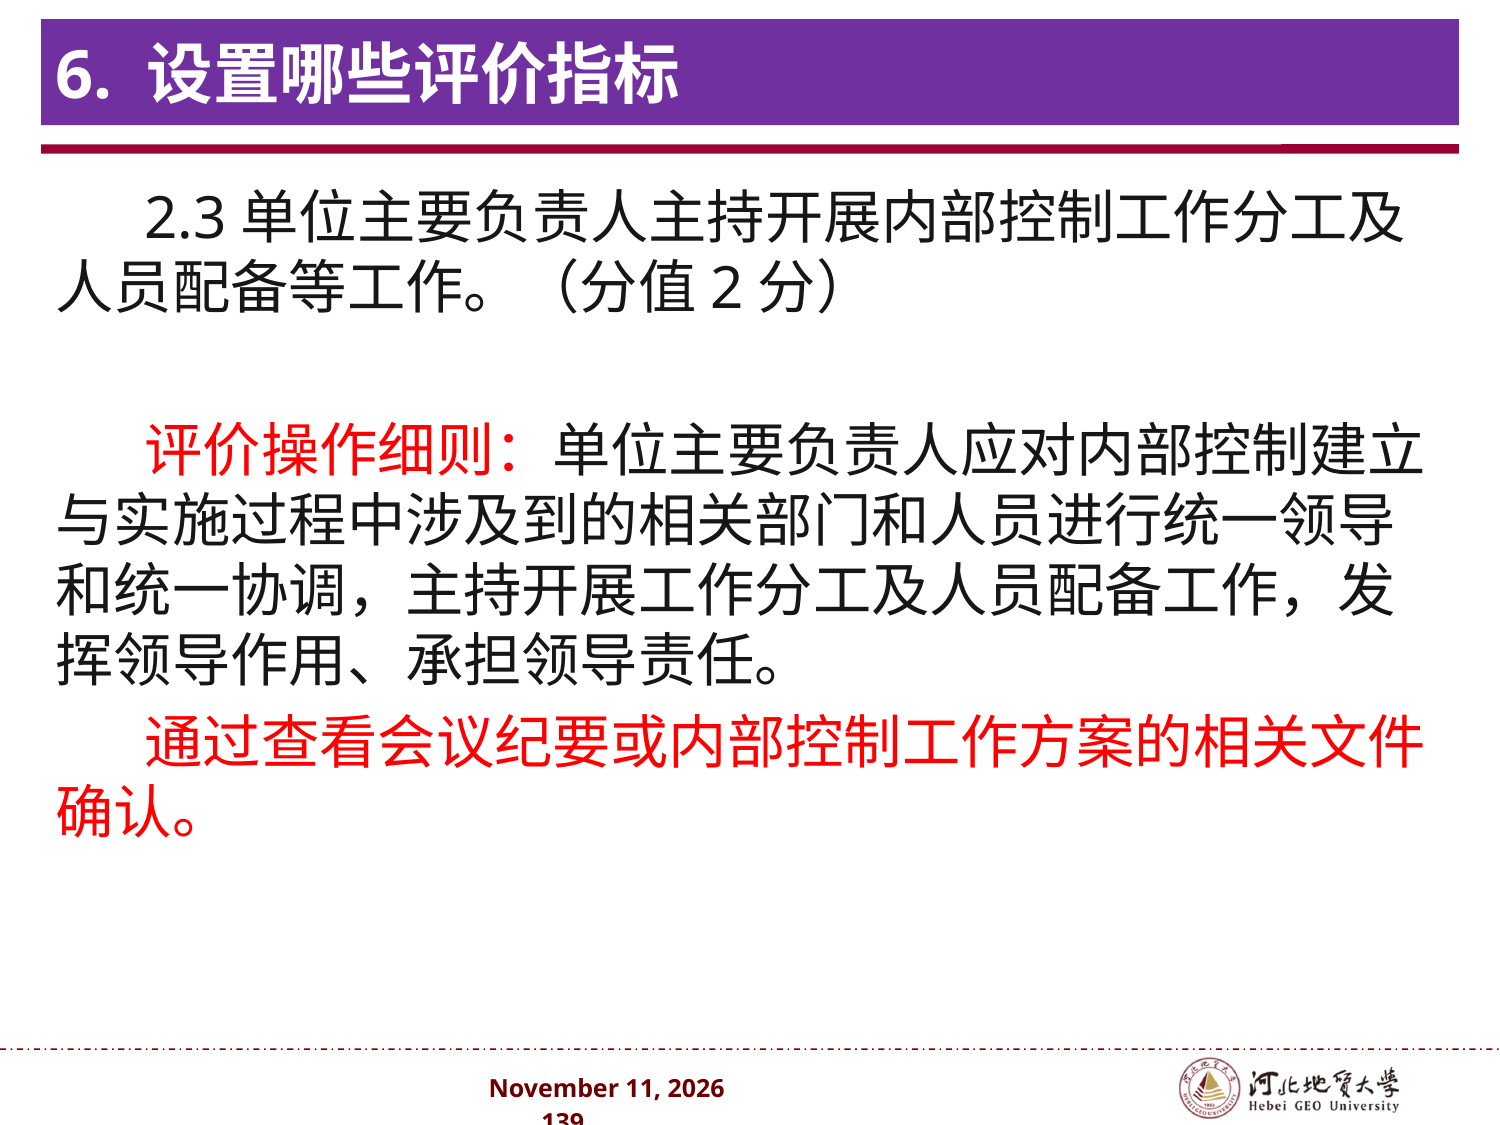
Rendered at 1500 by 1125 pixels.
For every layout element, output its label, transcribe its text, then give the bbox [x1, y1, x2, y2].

picture [1159, 1049, 1420, 1125]
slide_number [473, 1064, 990, 1109]
list 2.3单位主要负责人主持开展内部控制工作分工及人员配备等工作。（分值2分） 评价操作细则：单位主要负责人应对内部控制建立与实施过程中涉及到的相关部门和人员进行统一领导和统一协调，主持开展工作分工及人员配备工作，发挥领导作用、承担领导责任。 通过查看会议纪要或内部控制工作方案的相关文件确认。 [40, 172, 1460, 1036]
title 6. 设置哪些评价指标 [40, 18, 1460, 126]
